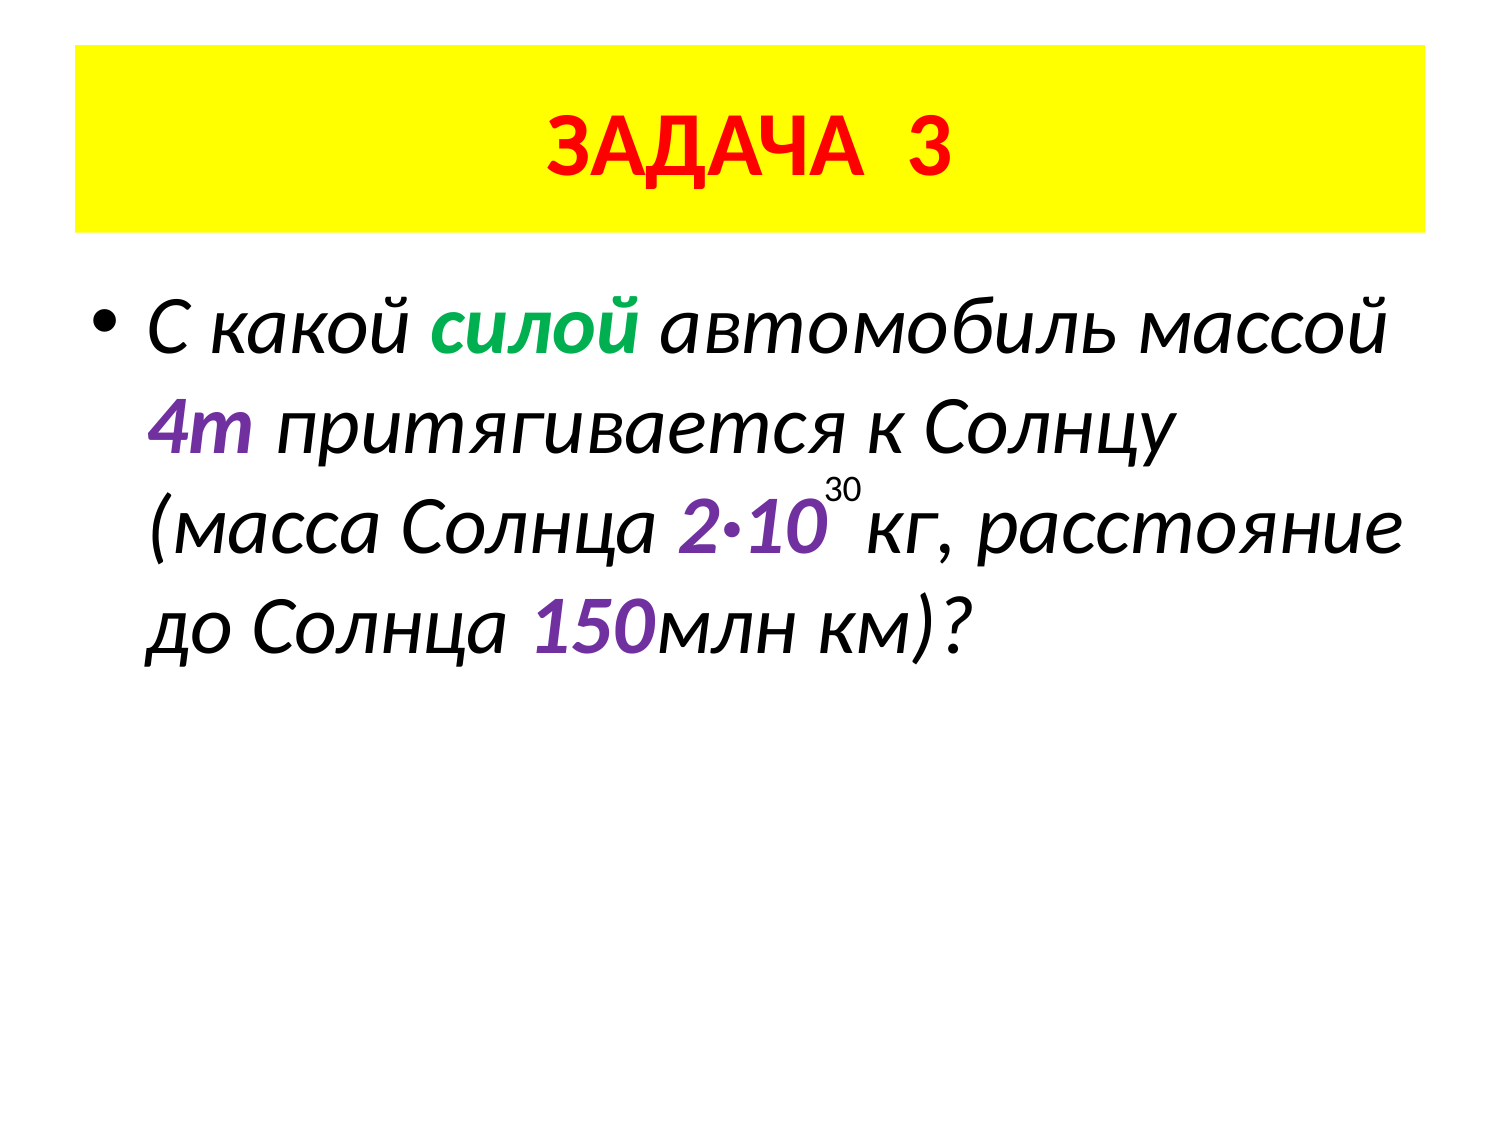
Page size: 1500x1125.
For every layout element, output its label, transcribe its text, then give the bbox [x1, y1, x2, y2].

title ЗАДАЧА 3 [75, 45, 1425, 233]
list С какой силой автомобиль массой 4т притягивается к Солнцу (масса Солнца 2·10 кг, расстояние до Солнца 150млн км)? [75, 262, 1425, 1005]
text_box 30 [809, 456, 877, 517]
